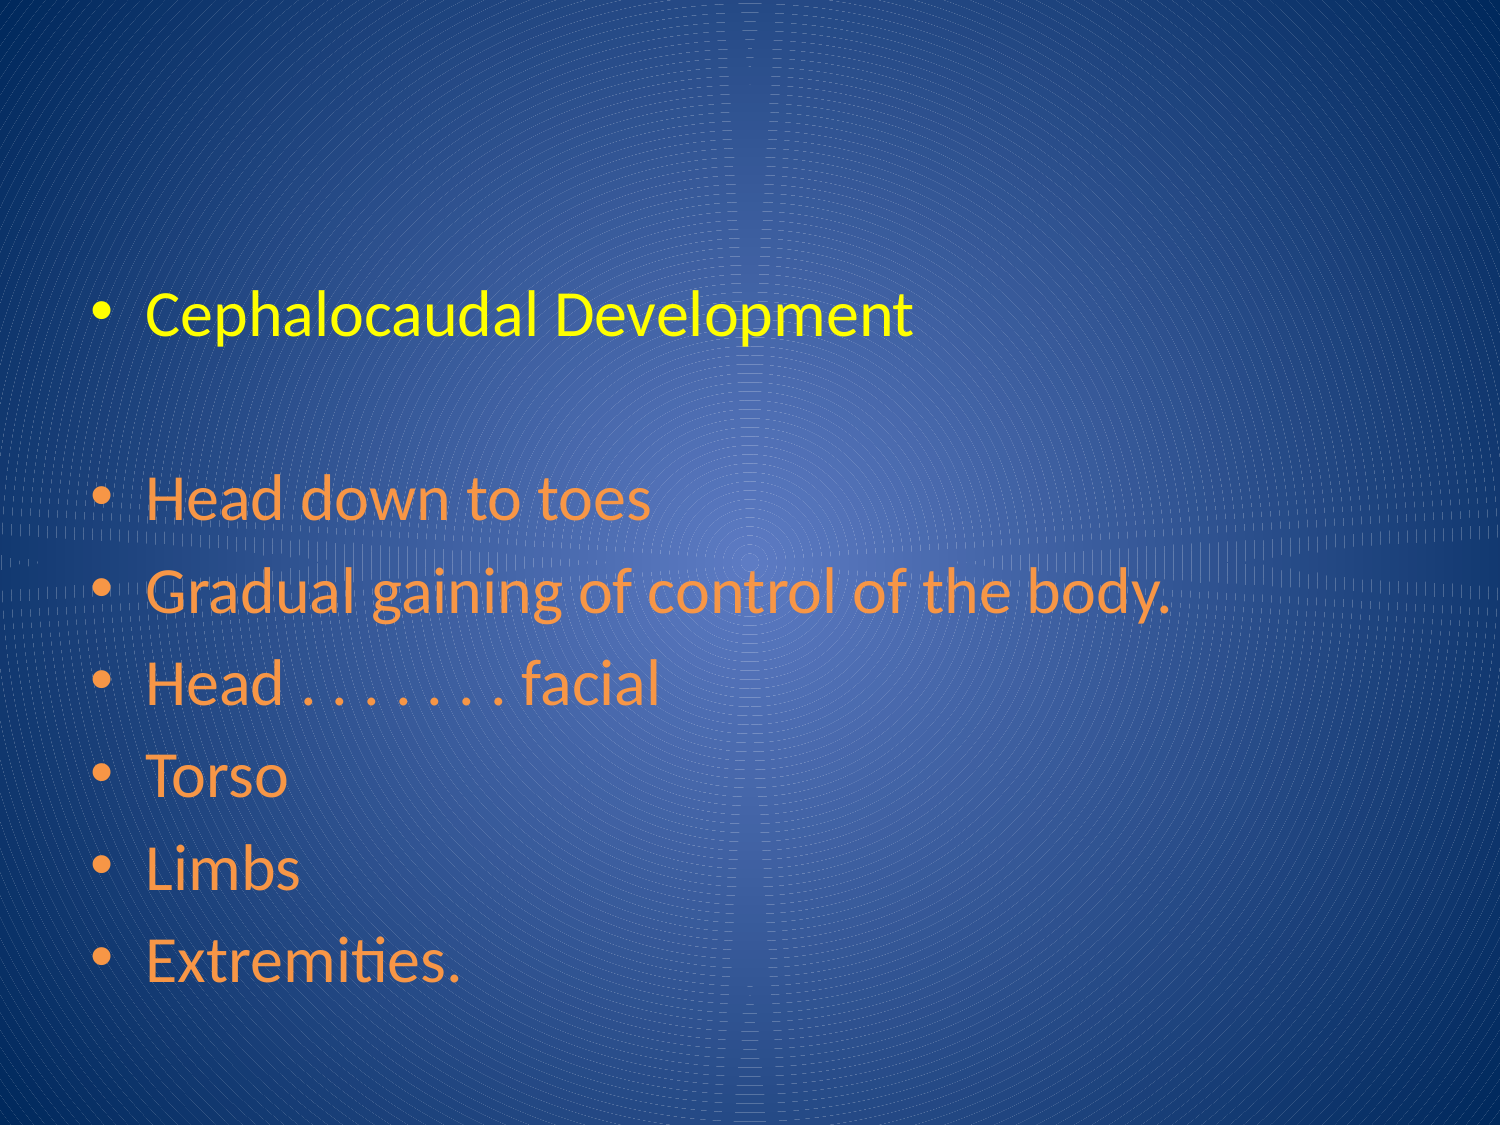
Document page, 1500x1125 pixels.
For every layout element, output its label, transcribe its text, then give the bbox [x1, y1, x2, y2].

list Cephalocaudal Development Head down to toes Gradual gaining of control of the body. Head . . . . . . . facial Torso Limbs Extremities. [75, 262, 1425, 1005]
